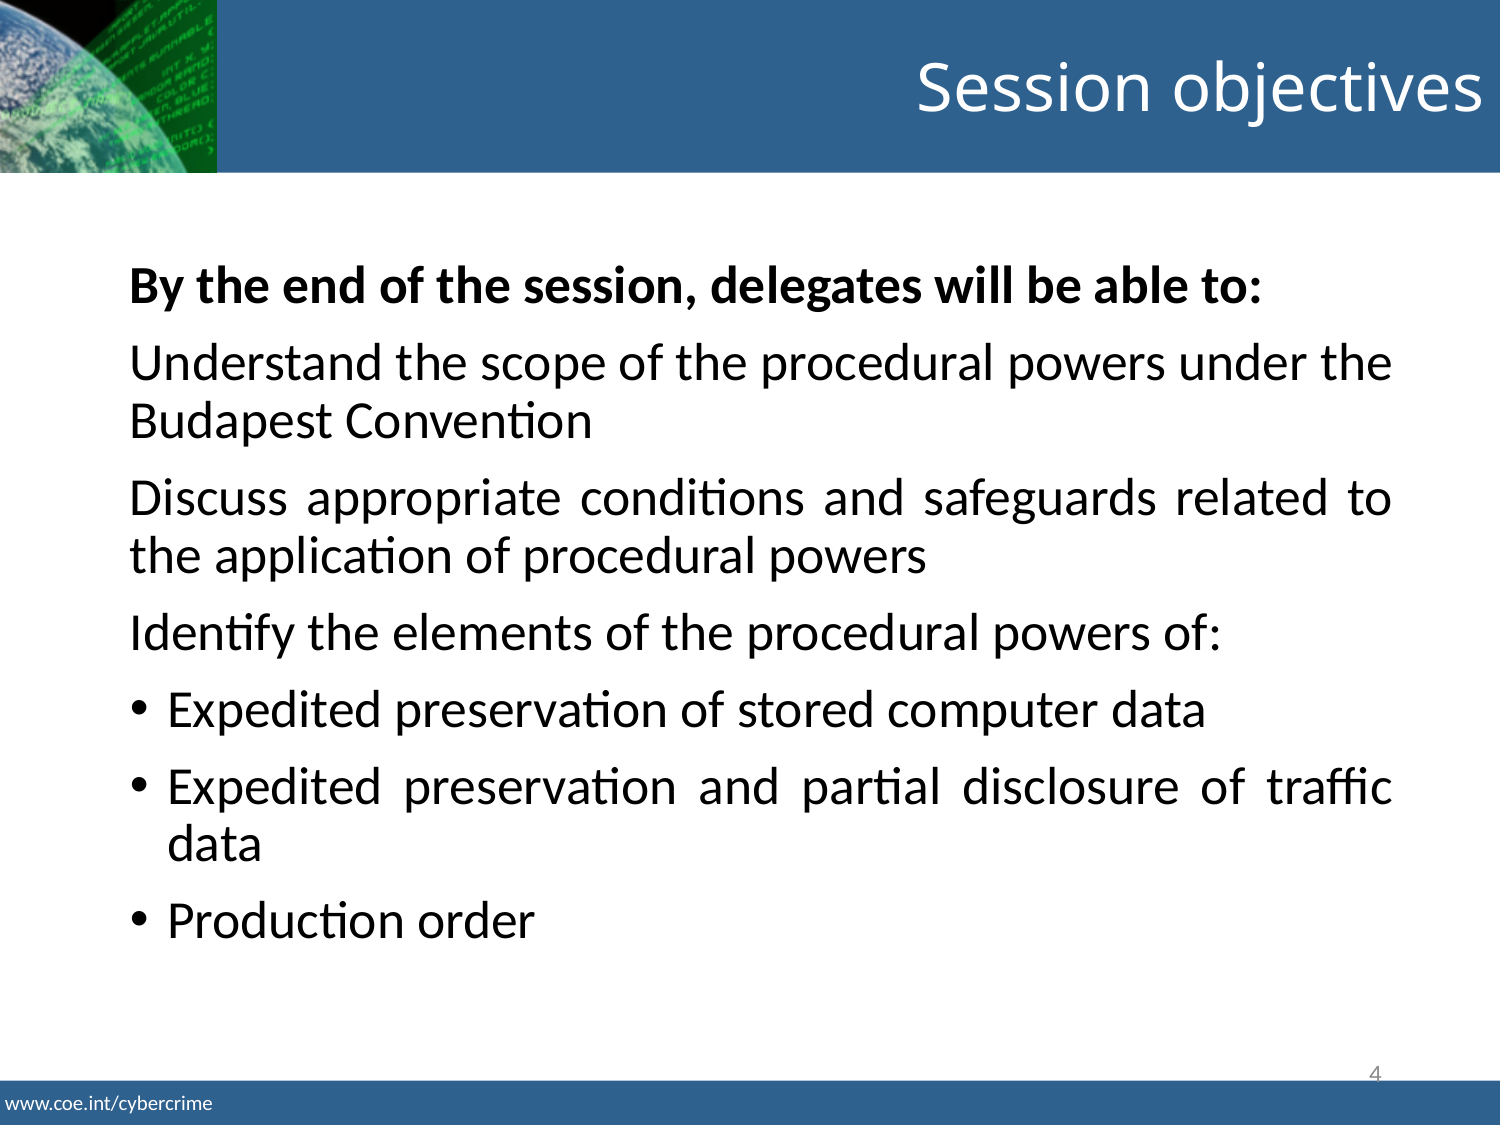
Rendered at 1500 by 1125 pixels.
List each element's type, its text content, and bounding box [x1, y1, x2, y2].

slide_number 4 [1059, 1042, 1397, 1103]
picture [0, 0, 217, 173]
list Session objectives [421, 0, 1500, 172]
list By the end of the session, delegates will be able to: Understand the scope of the procedural powers under the Budapest Convention Discuss appropriate conditions and safeguards related to the application of procedural powers Identify the elements of the procedural powers of: Expedited preservation of stored computer data Expedited preservation and partial disclosure of traffic data Production order [114, 250, 1409, 964]
